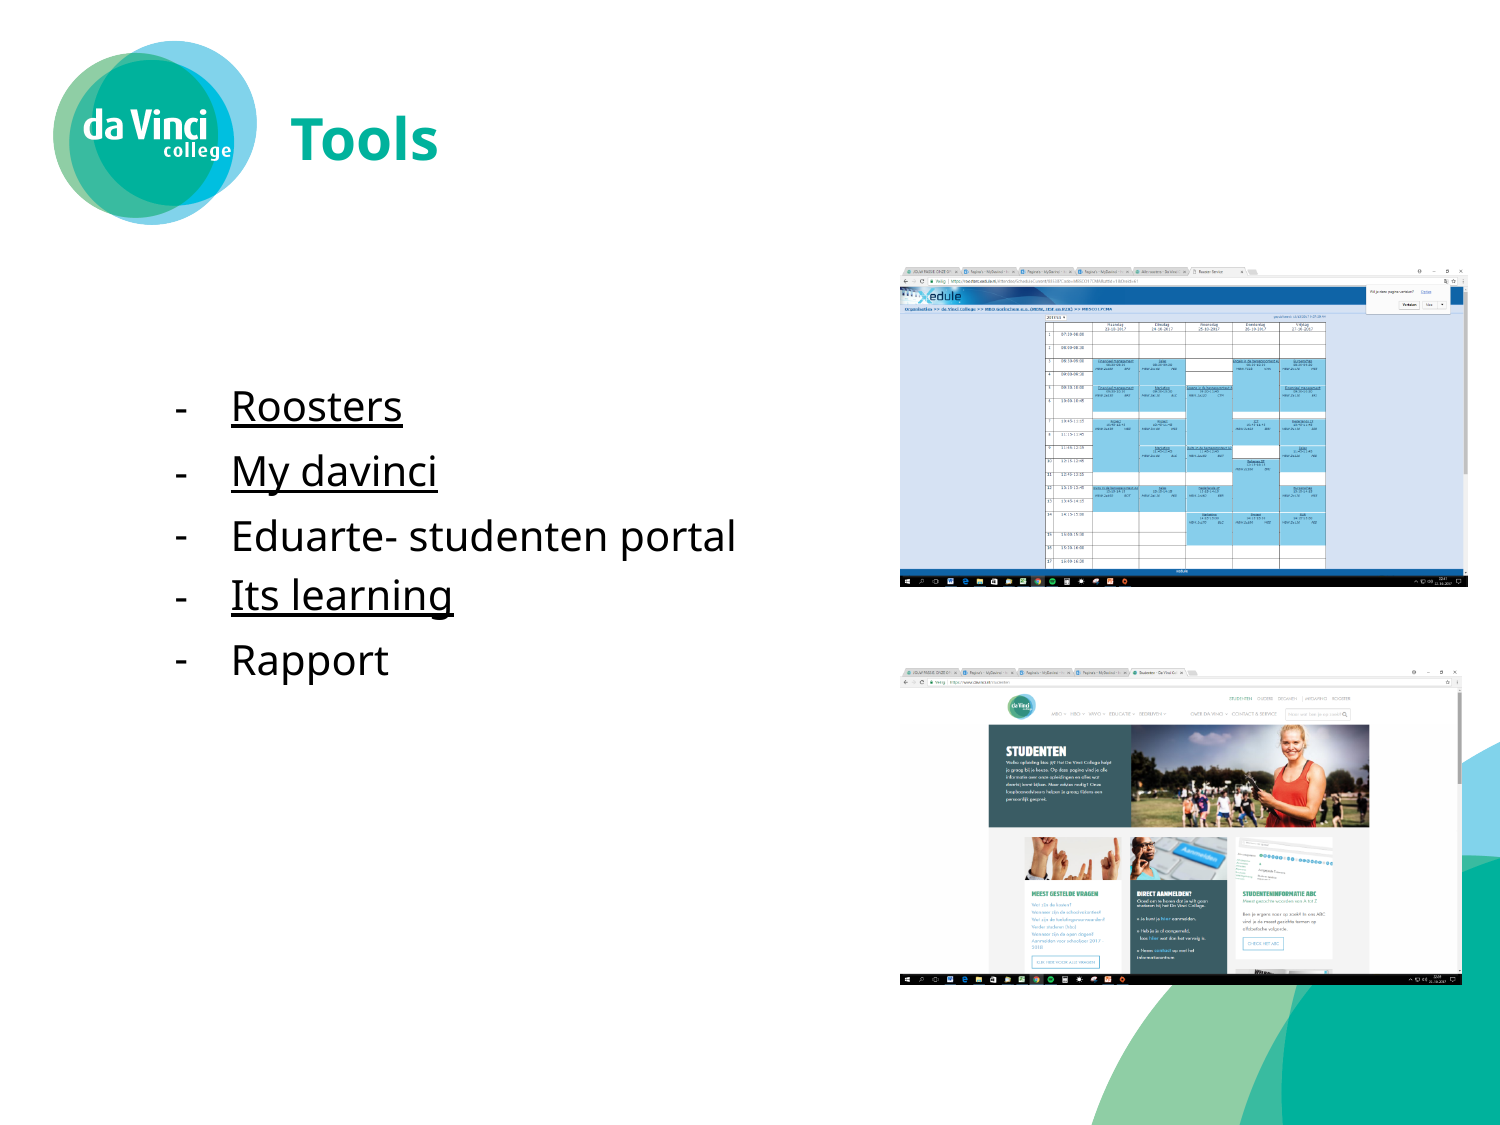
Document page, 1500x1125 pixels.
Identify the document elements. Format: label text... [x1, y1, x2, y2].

list Roosters My davinci Eduarte- studenten portal Its learning Rapport [159, 255, 1425, 1005]
picture [0, 0, 1500, 1125]
title Tools [275, 37, 1424, 180]
